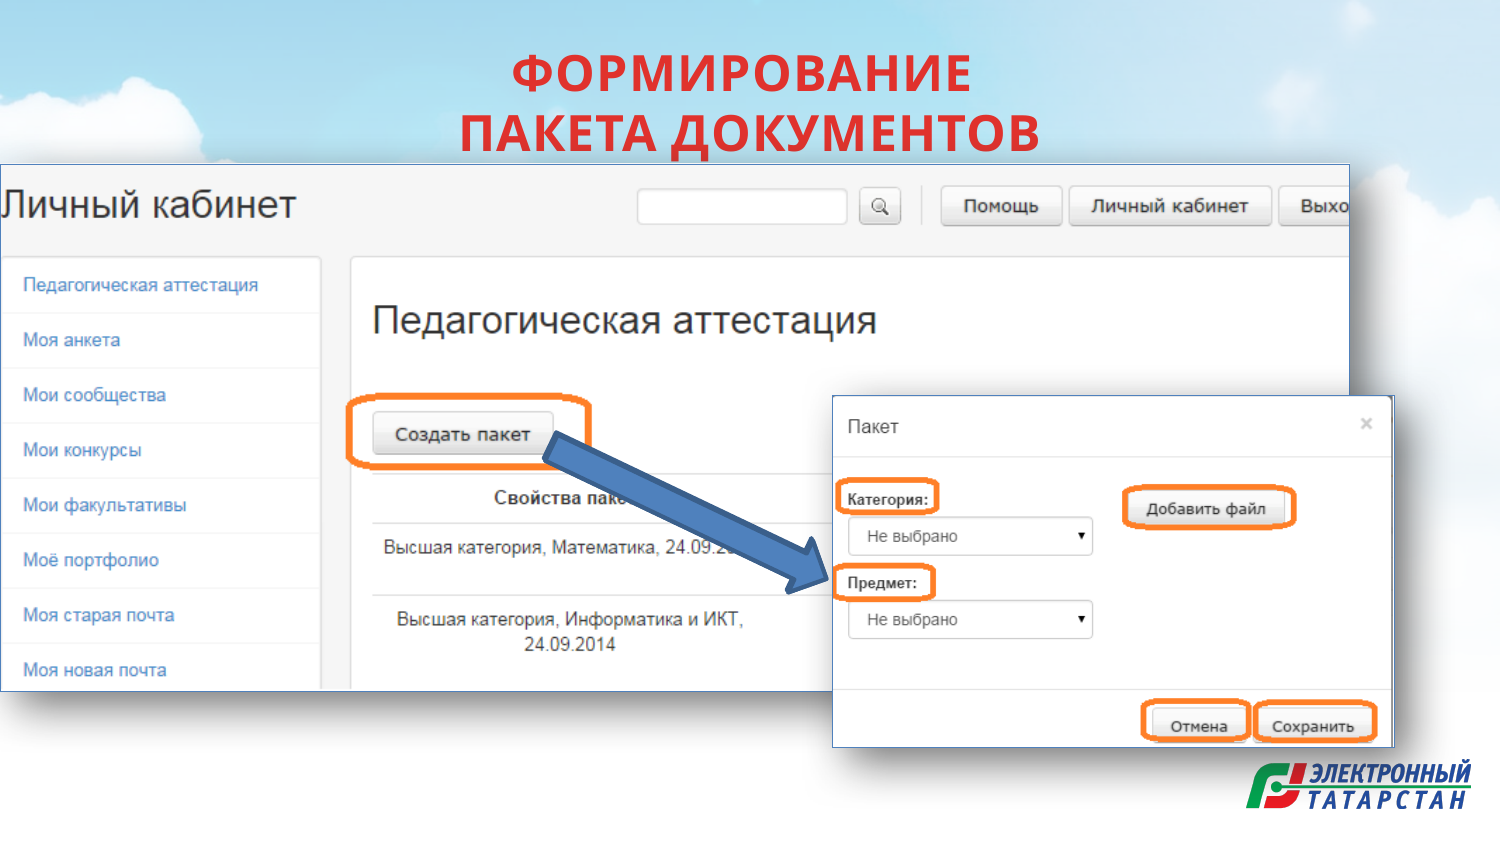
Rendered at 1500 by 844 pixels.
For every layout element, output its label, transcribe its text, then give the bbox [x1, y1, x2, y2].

picture [1246, 759, 1471, 809]
title ФОРМИРОВАНИЕ ПАКЕТА ДОКУМЕНТОВ [75, 33, 1425, 175]
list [0, 163, 1351, 692]
picture [831, 395, 1395, 748]
